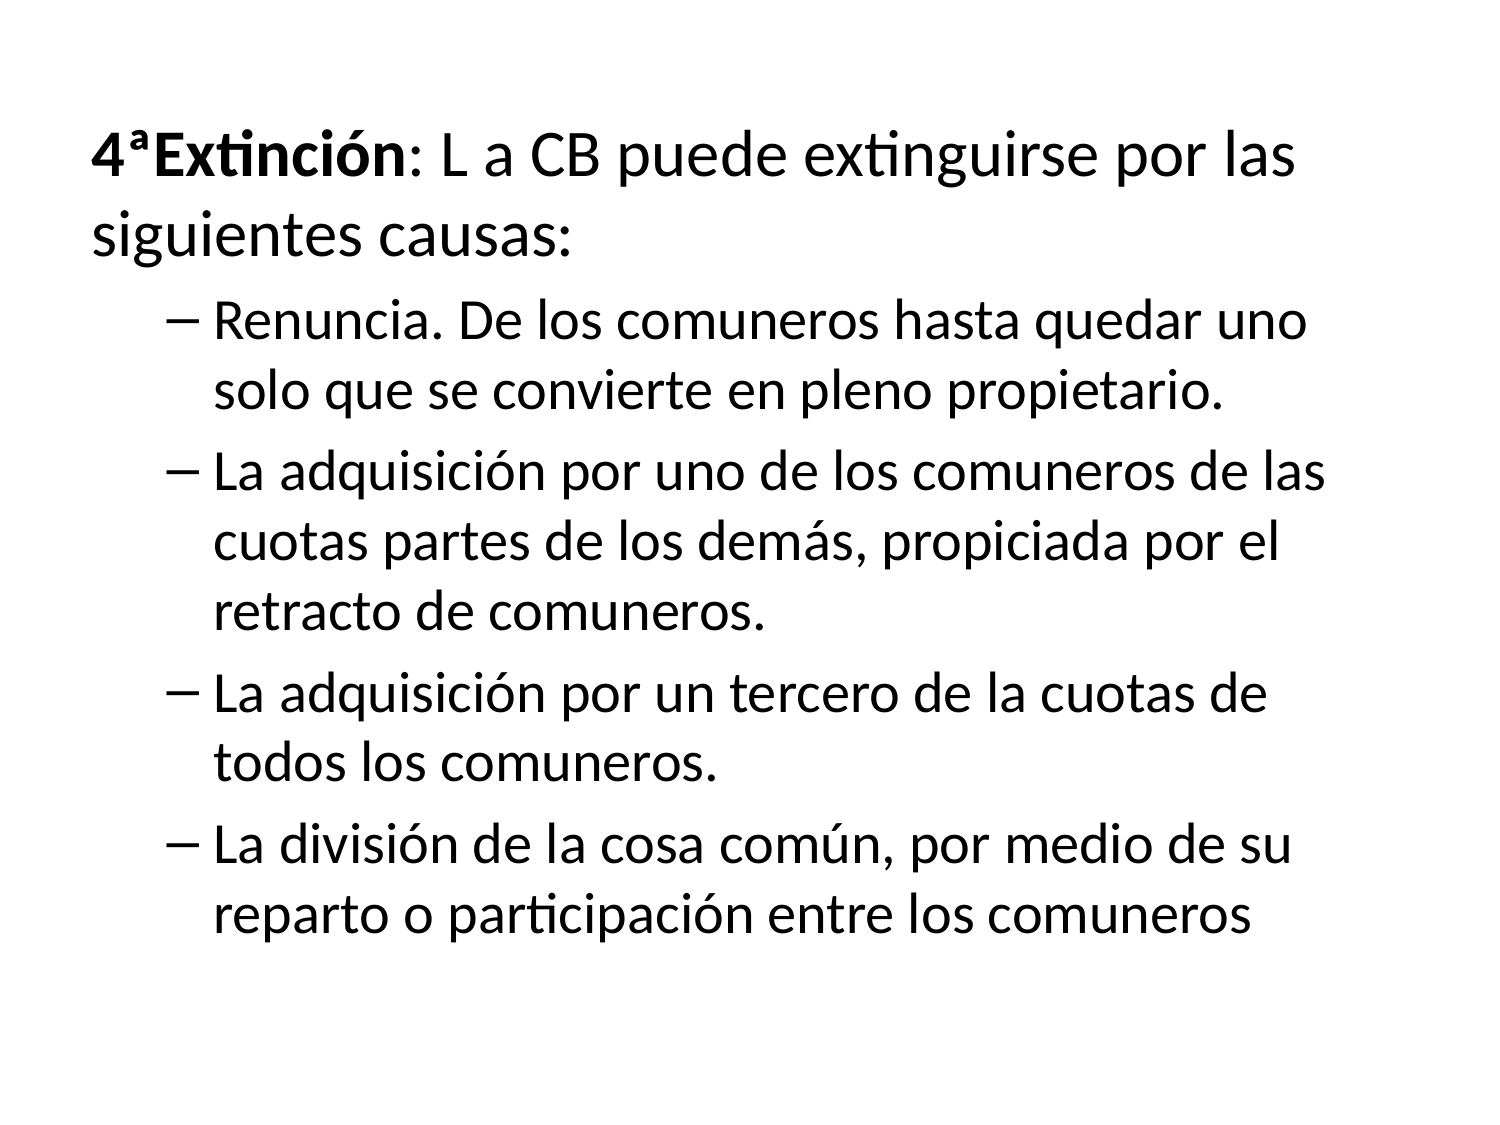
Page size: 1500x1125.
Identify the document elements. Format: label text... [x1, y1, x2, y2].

list 4ªExtinción: L a CB puede extinguirse por las siguientes causas: Renuncia. De los comuneros hasta quedar uno solo que se convierte en pleno propietario. La adquisición por uno de los comuneros de las cuotas partes de los demás, propiciada por el retracto de comuneros. La adquisición por un tercero de la cuotas de todos los comuneros. La división de la cosa común, por medio de su reparto o participación entre los comuneros [76, 101, 1427, 965]
